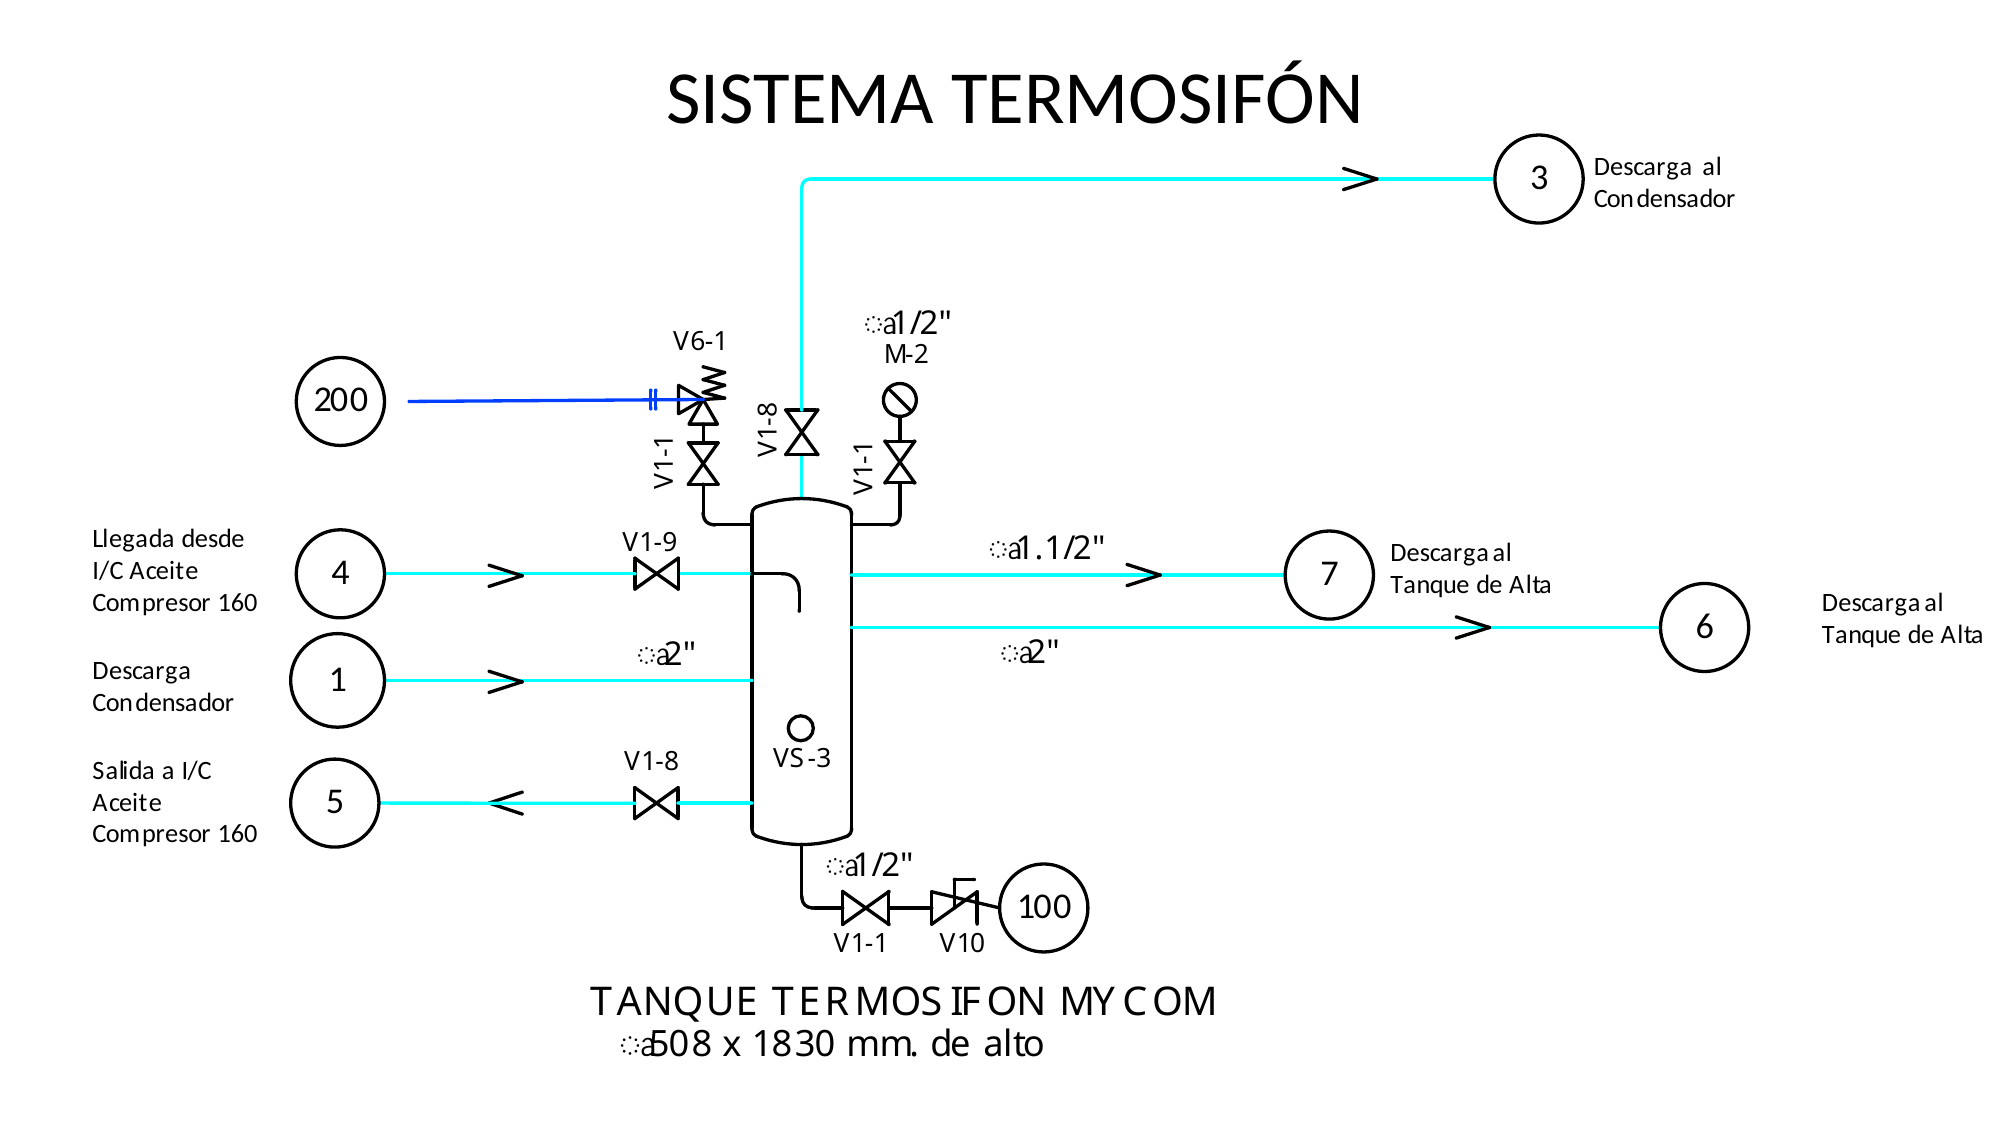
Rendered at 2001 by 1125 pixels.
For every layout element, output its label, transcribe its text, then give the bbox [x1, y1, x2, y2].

picture [74, 128, 1998, 1086]
text_box SISTEMA TERMOSIFÓN [651, 41, 1402, 128]
